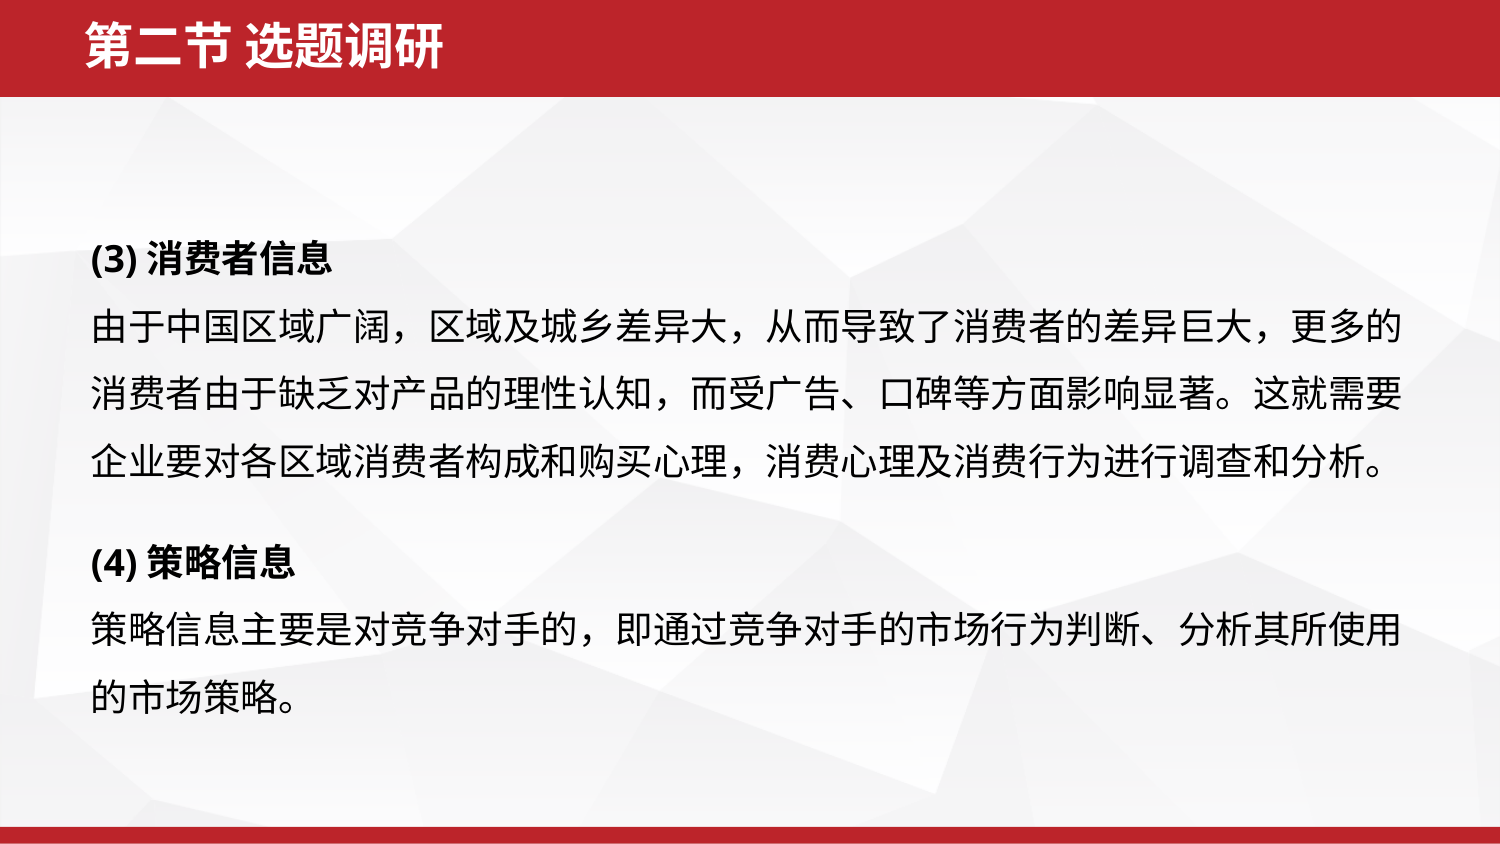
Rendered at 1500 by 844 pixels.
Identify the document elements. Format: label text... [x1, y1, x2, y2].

picture [0, 97, 1500, 826]
title 第二节 选题调研 [71, 0, 1200, 97]
text_box (3)消费者信息 由于中国区域广阔，区域及城乡差异大，从而导致了消费者的差异巨大，更多的消费者由于缺乏对产品的理性认知，而受广告、口碑等方面影响显著。这就需要企业要对各区域消费者构成和购买心理，消费心理及消费行为进行调查和分析。 [79, 207, 1446, 489]
text_box (4)策略信息 策略信息主要是对竞争对手的，即通过竞争对手的市场行为判断、分析其所使用的市场策略。 [79, 510, 1446, 725]
